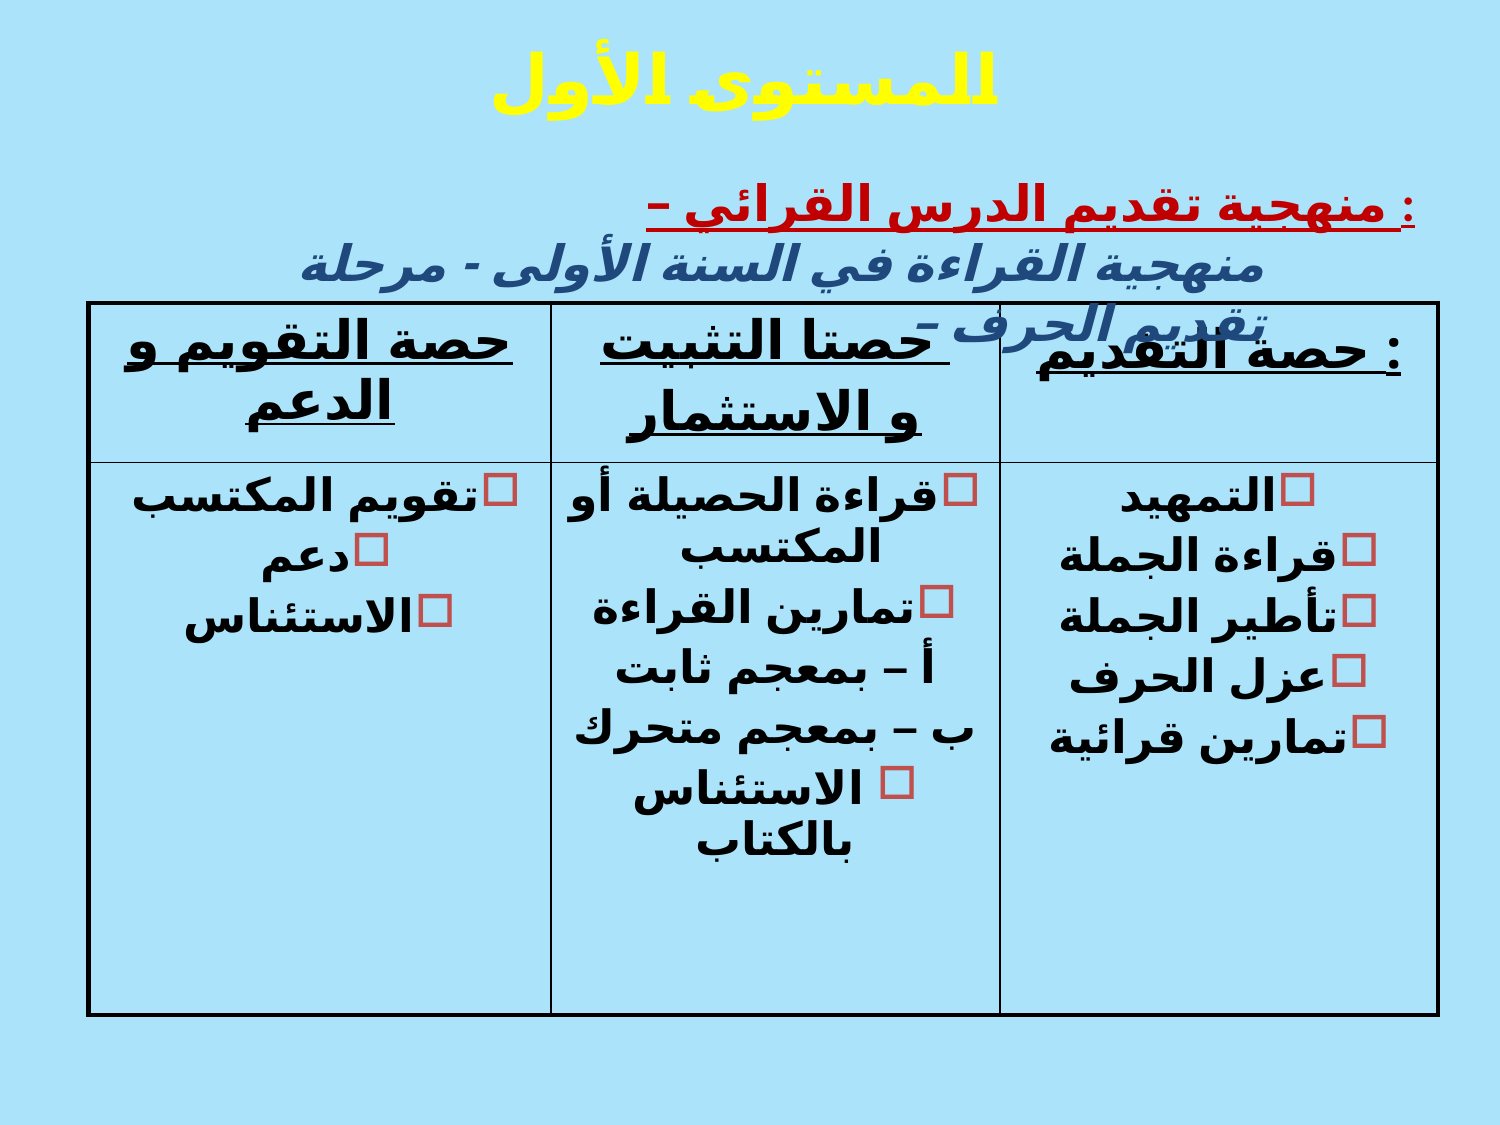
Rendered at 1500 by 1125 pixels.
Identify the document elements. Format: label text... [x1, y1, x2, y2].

text_box المستوى الأول [93, 35, 1395, 141]
table_cell التمهيد قراءة الجملة تأطير الجملة عزل الحرف تمارين قرائية [1430, 463, 1436, 1013]
text_box – منهجية تقديم الدرس القرائي : منهجية القراءة في السنة الأولى - مرحلة تقديم الحرف – [175, 163, 1430, 1125]
table_header حصة التقديم : [1430, 305, 1436, 462]
table_header حصة التقويم و الدعم [91, 305, 175, 462]
table_cell تقويم المكتسب دعم الاستئناس [91, 463, 175, 1013]
